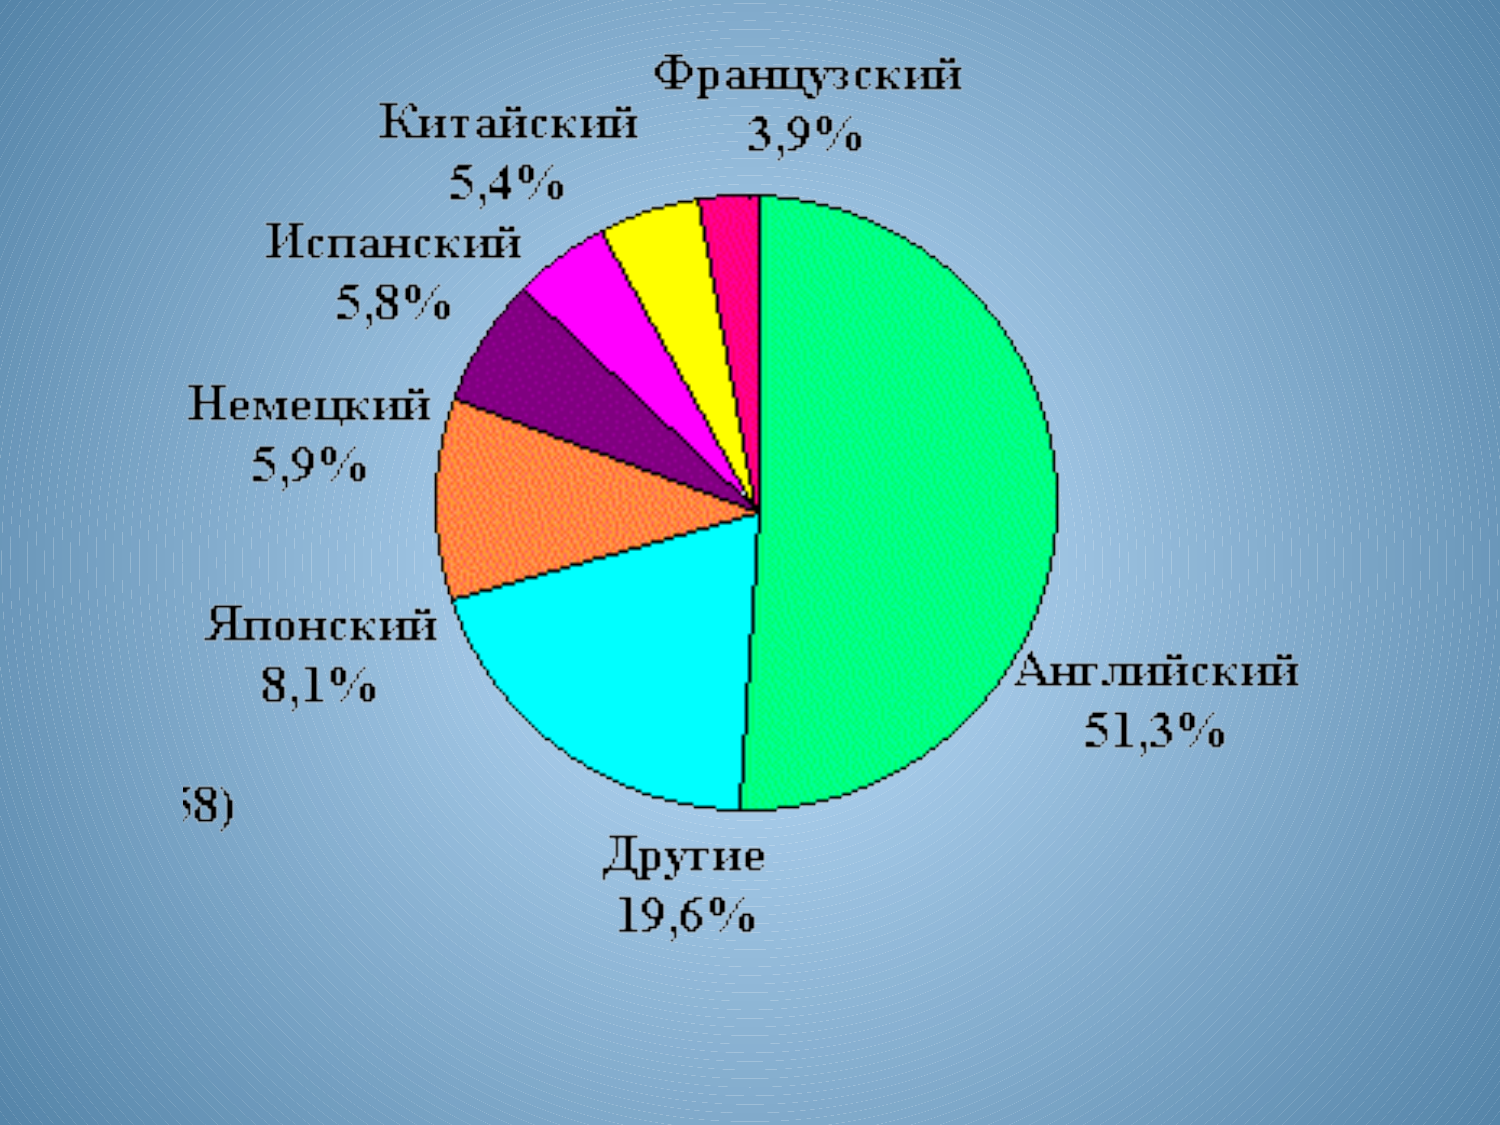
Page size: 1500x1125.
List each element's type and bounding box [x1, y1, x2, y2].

picture [182, 0, 1353, 1005]
